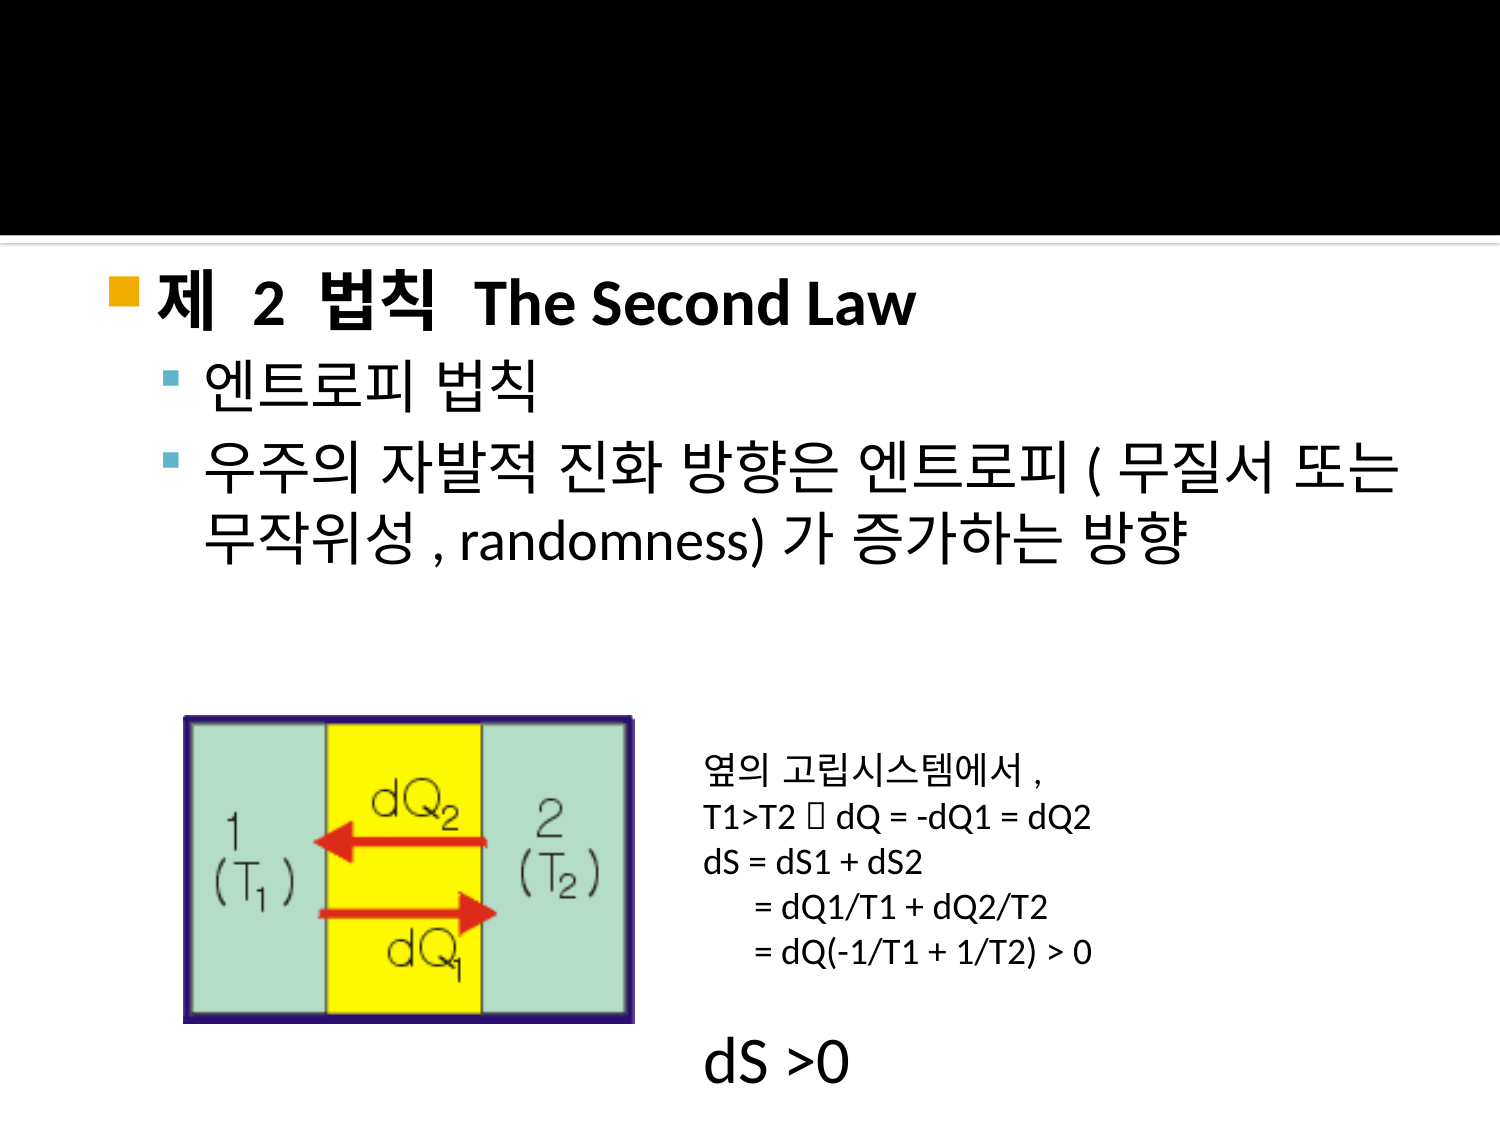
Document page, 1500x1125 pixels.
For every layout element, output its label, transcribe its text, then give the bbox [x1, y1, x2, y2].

text_box [675, 1007, 872, 1098]
list 제 2 법칙 The Second Law 엔트로피 법칙 우주의 자발적 진화 방향은 엔트로피(무질서 또는 무작위성, randomness)가 증가하는 방향 [75, 243, 1425, 657]
picture [182, 715, 635, 1024]
text_box 옆의 고립시스템에서, T1>T2  dQ = -dQ1 = dQ2 dS = dS1 + dS2 = dQ1/T1 + dQ2/T2 = dQ(-1/T1 + 1/T2) > 0 dS >0 [688, 739, 1108, 1105]
